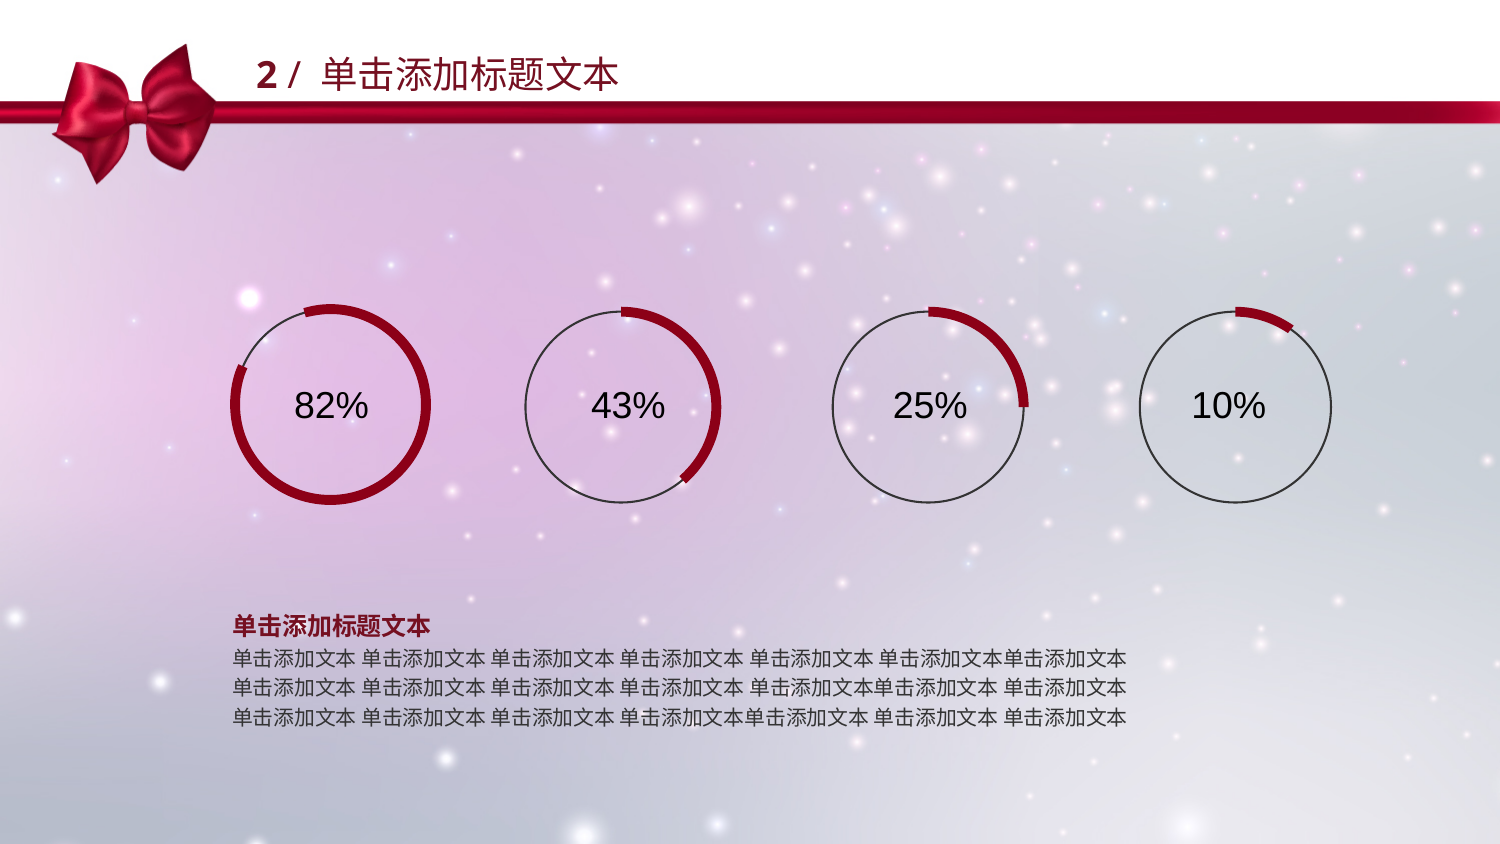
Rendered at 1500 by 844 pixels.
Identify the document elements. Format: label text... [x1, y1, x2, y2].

picture [0, 0, 1500, 844]
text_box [832, 306, 1029, 503]
text_box 单击添加标题文本 单击添加文本 单击添加文本 单击添加文本 单击添加文本 单击添加文本 单击添加文本单击添加文本 单击添加文本 单击添加文本 单击添加文本 单击添加文本 单击添加文本单击添加文本 单击添加文本 单击添加文本 单击添加文本 单击添加文本 单击添加文本单击添加文本 单击添加文本 单击添加文本 [217, 596, 1148, 738]
text_box 2 / 单击添加标题文本 [241, 43, 635, 104]
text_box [1139, 306, 1331, 503]
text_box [230, 304, 431, 505]
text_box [525, 306, 722, 503]
